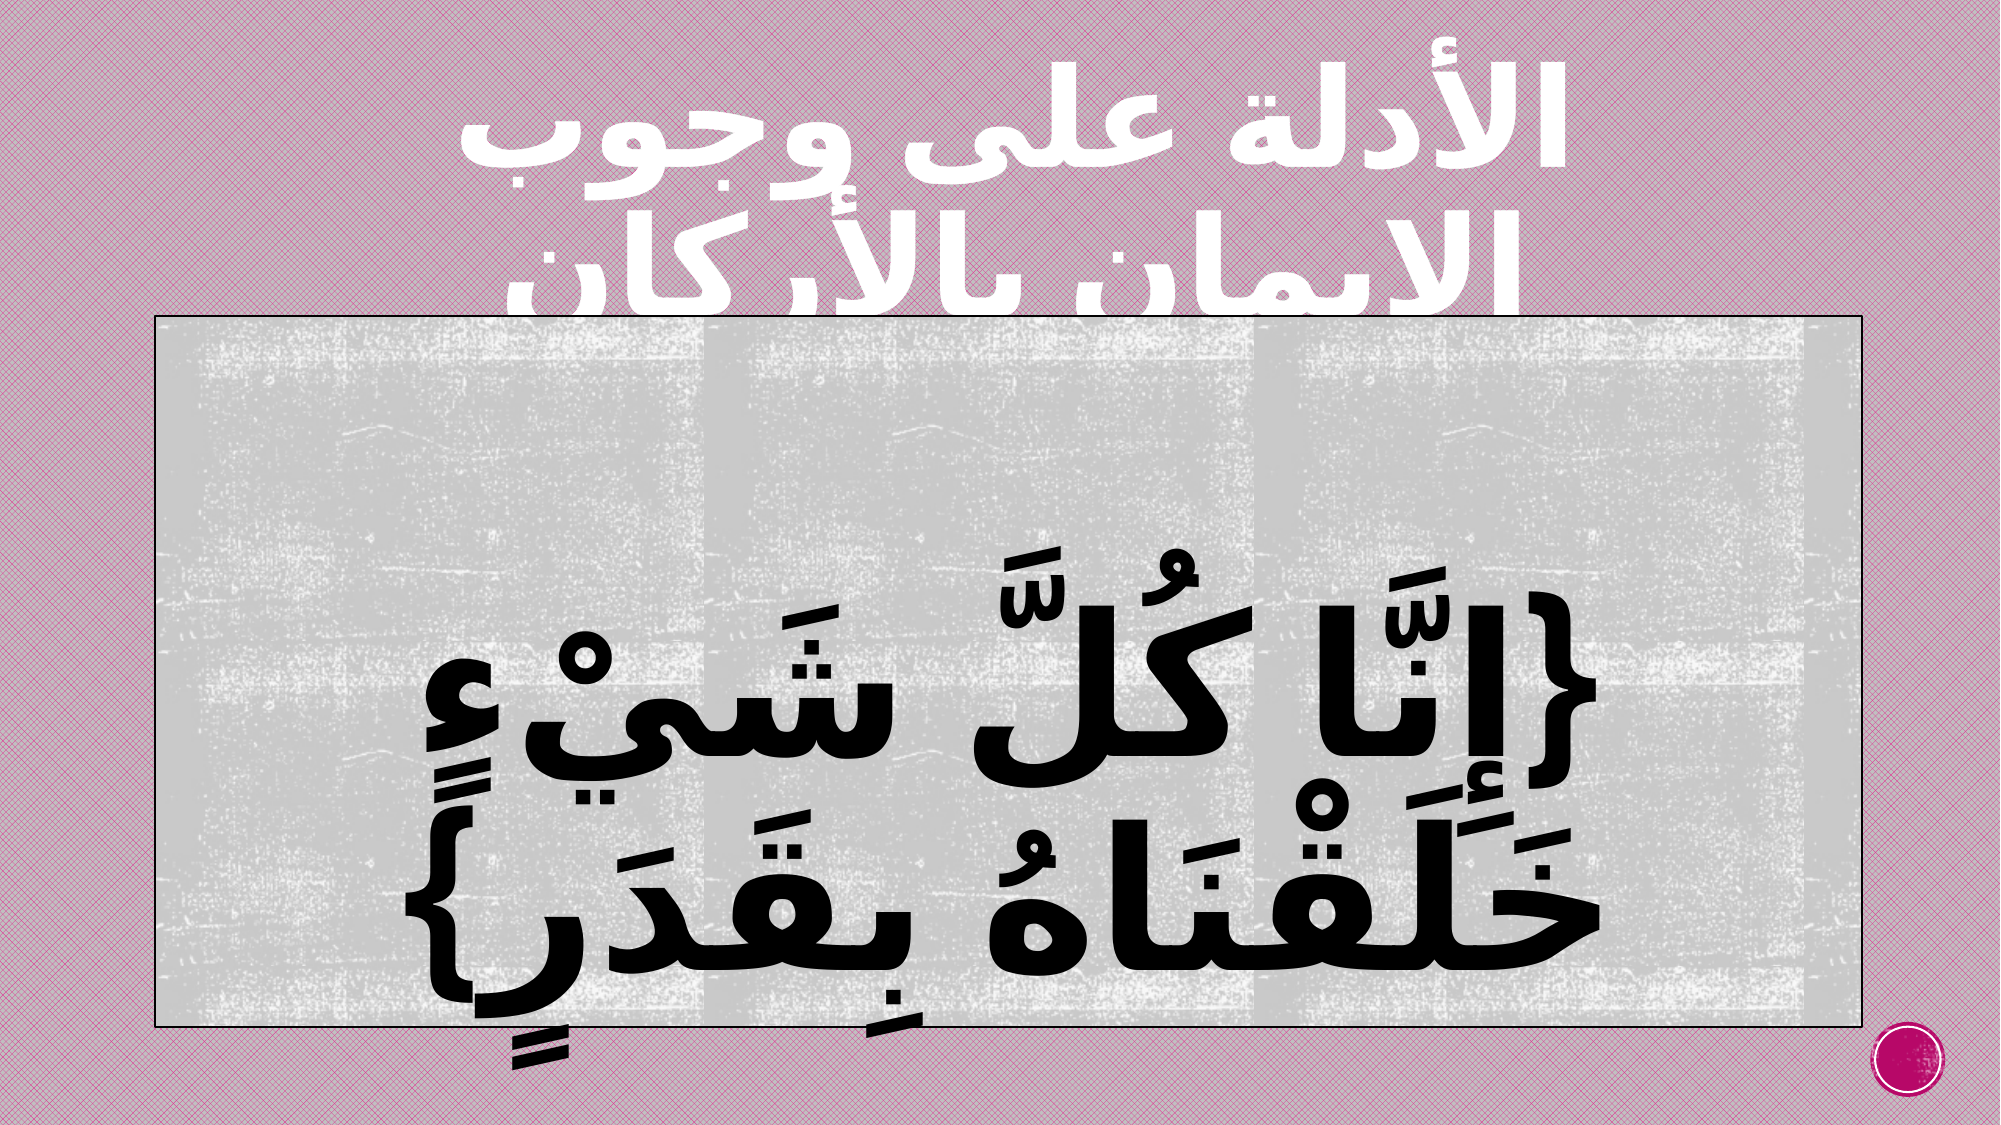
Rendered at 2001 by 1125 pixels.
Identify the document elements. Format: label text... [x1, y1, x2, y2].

list {إِنَّا كُلَّ شَيْءٍ خَلَقْنَاهُ بِقَدَرٍ} [154, 315, 1863, 1028]
title الأدلة على وجوب الإيمان بالأركان [194, 44, 1836, 315]
